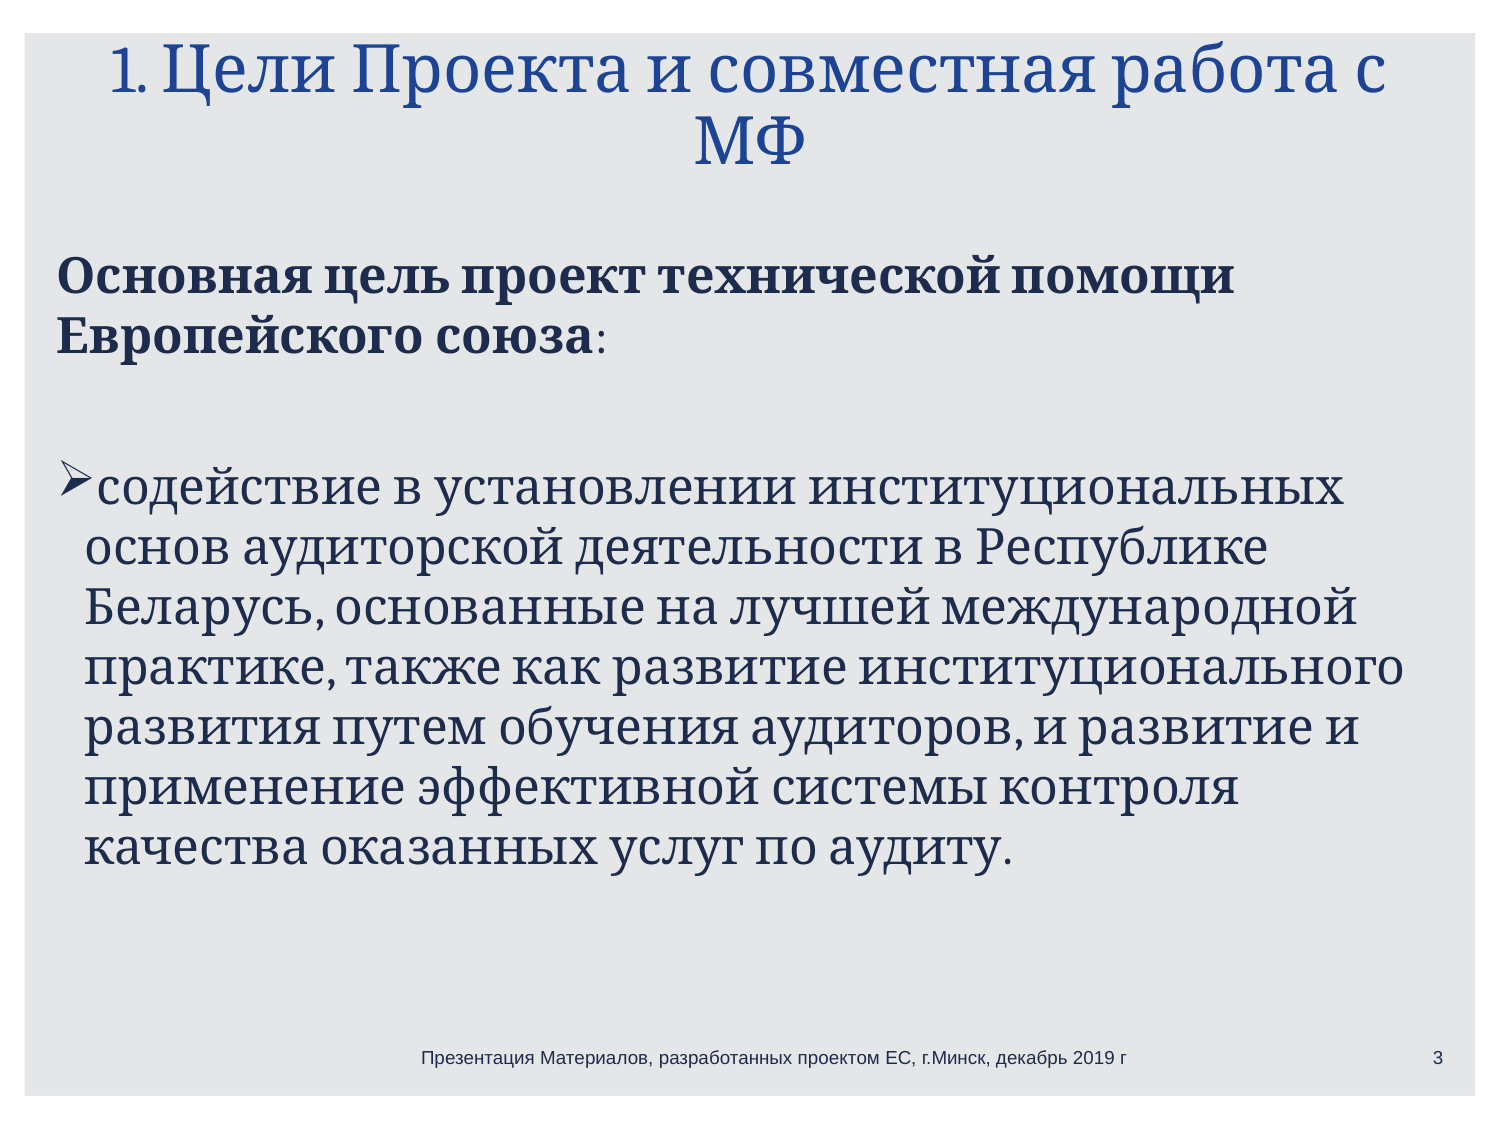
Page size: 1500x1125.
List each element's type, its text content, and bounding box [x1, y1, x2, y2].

title 1. Цели Проекта и совместная работа с МФ [56, 54, 1444, 185]
footer Презентация Материалов, разработанных проектом ЕС, г.Минск, декабрь 2019 г [371, 1045, 1176, 1067]
list Основная цель проект технической помощи Европейского союза: содействие в установлении институциональных основ аудиторской деятельности в Республике Беларусь, основанные на лучшей международной практике, также как развитие институционального развития путем обучения аудиторов, и развитие и применение эффективной системы контроля качества оказанных услуг по аудиту. [56, 243, 1444, 1067]
slide_number 3 [1387, 1045, 1444, 1076]
